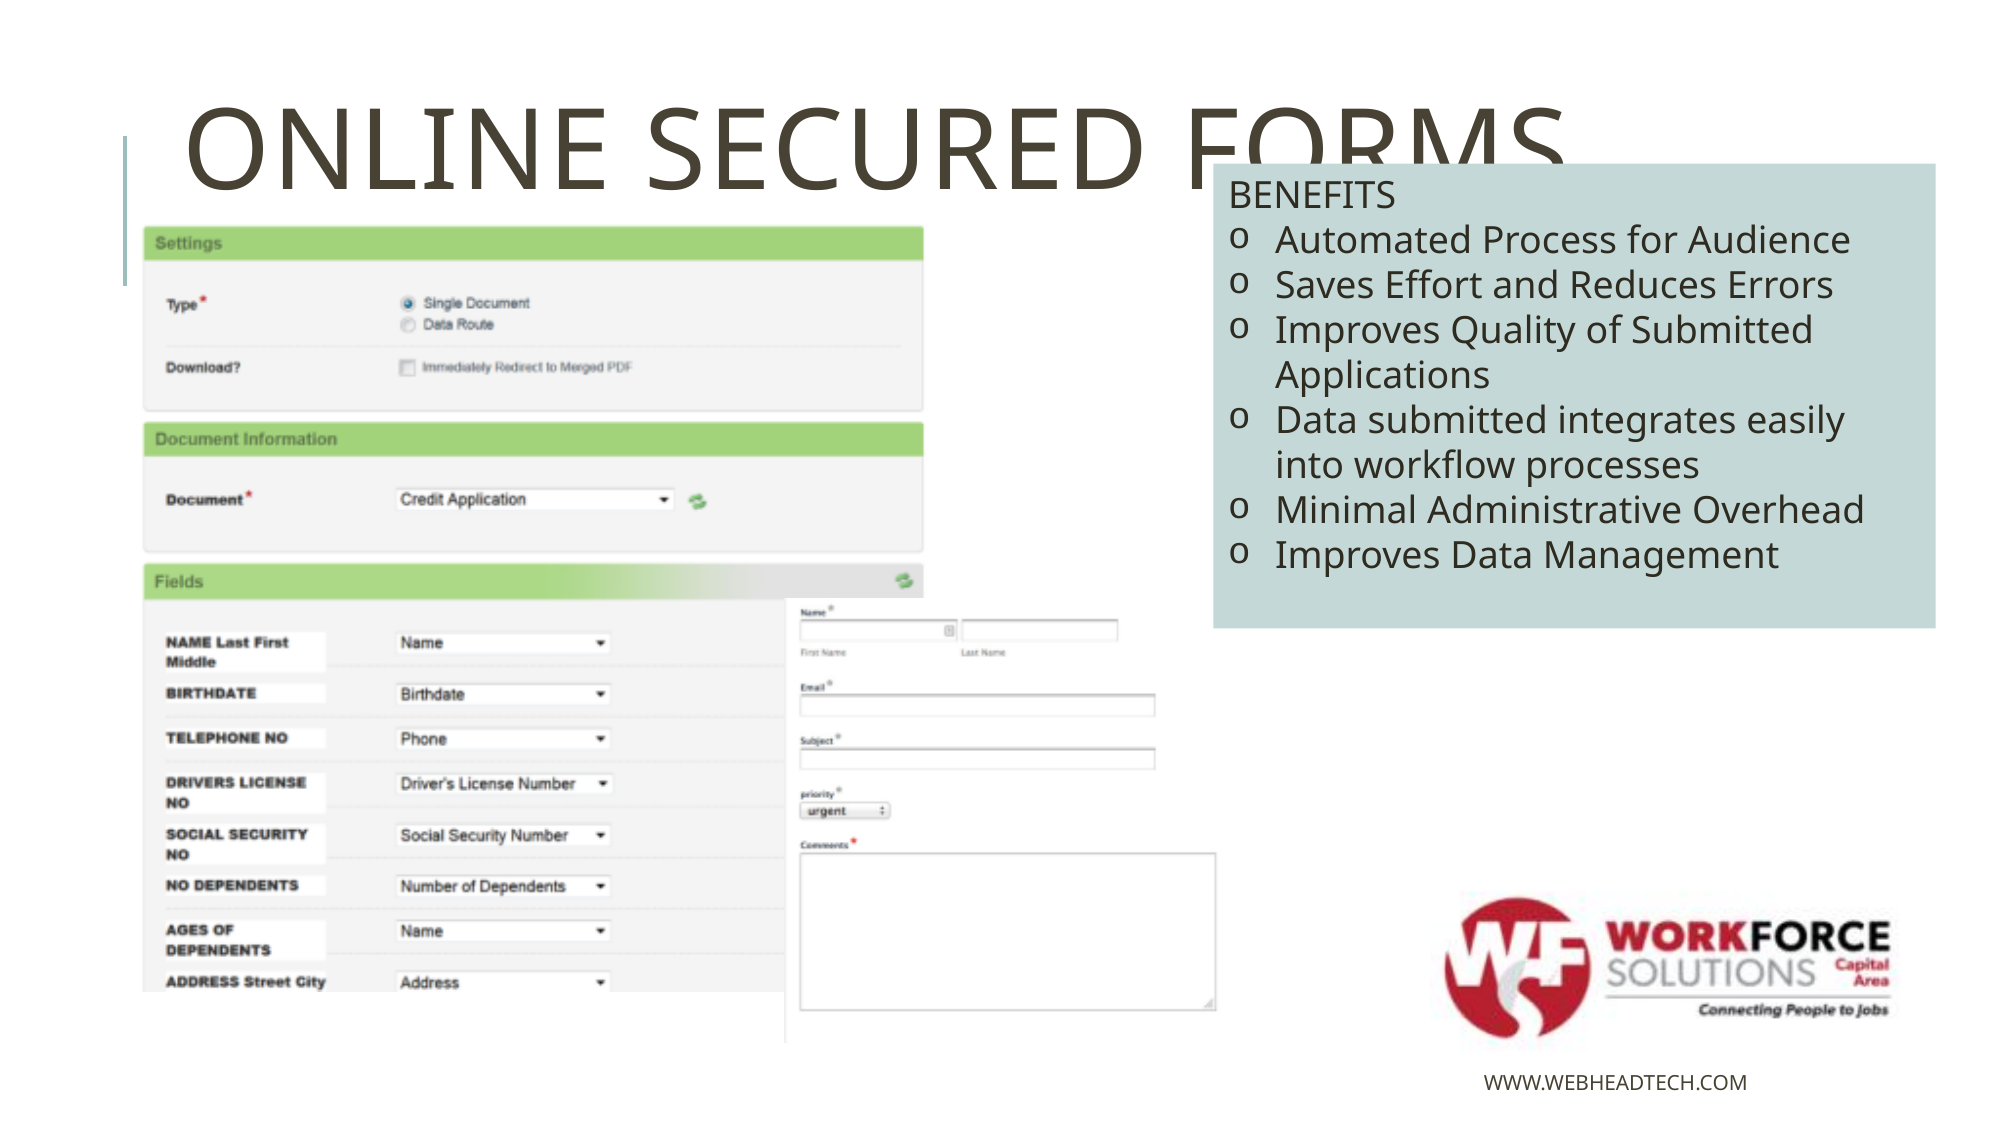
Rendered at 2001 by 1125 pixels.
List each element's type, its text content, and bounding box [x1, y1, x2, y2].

title ONLINE SECURED FORMS [168, 96, 1763, 342]
text_box BENEFITS Automated Process for Audience Saves Effort and Reduces Errors Improves Quality of Submitted Applications Data submitted integrates easily into workflow processes Minimal Administrative Overhead Improves Data Management [1213, 163, 1936, 629]
picture [1430, 861, 1950, 1066]
picture [137, 221, 1258, 1043]
footer www.webheadtech.com [794, 1061, 1763, 1107]
